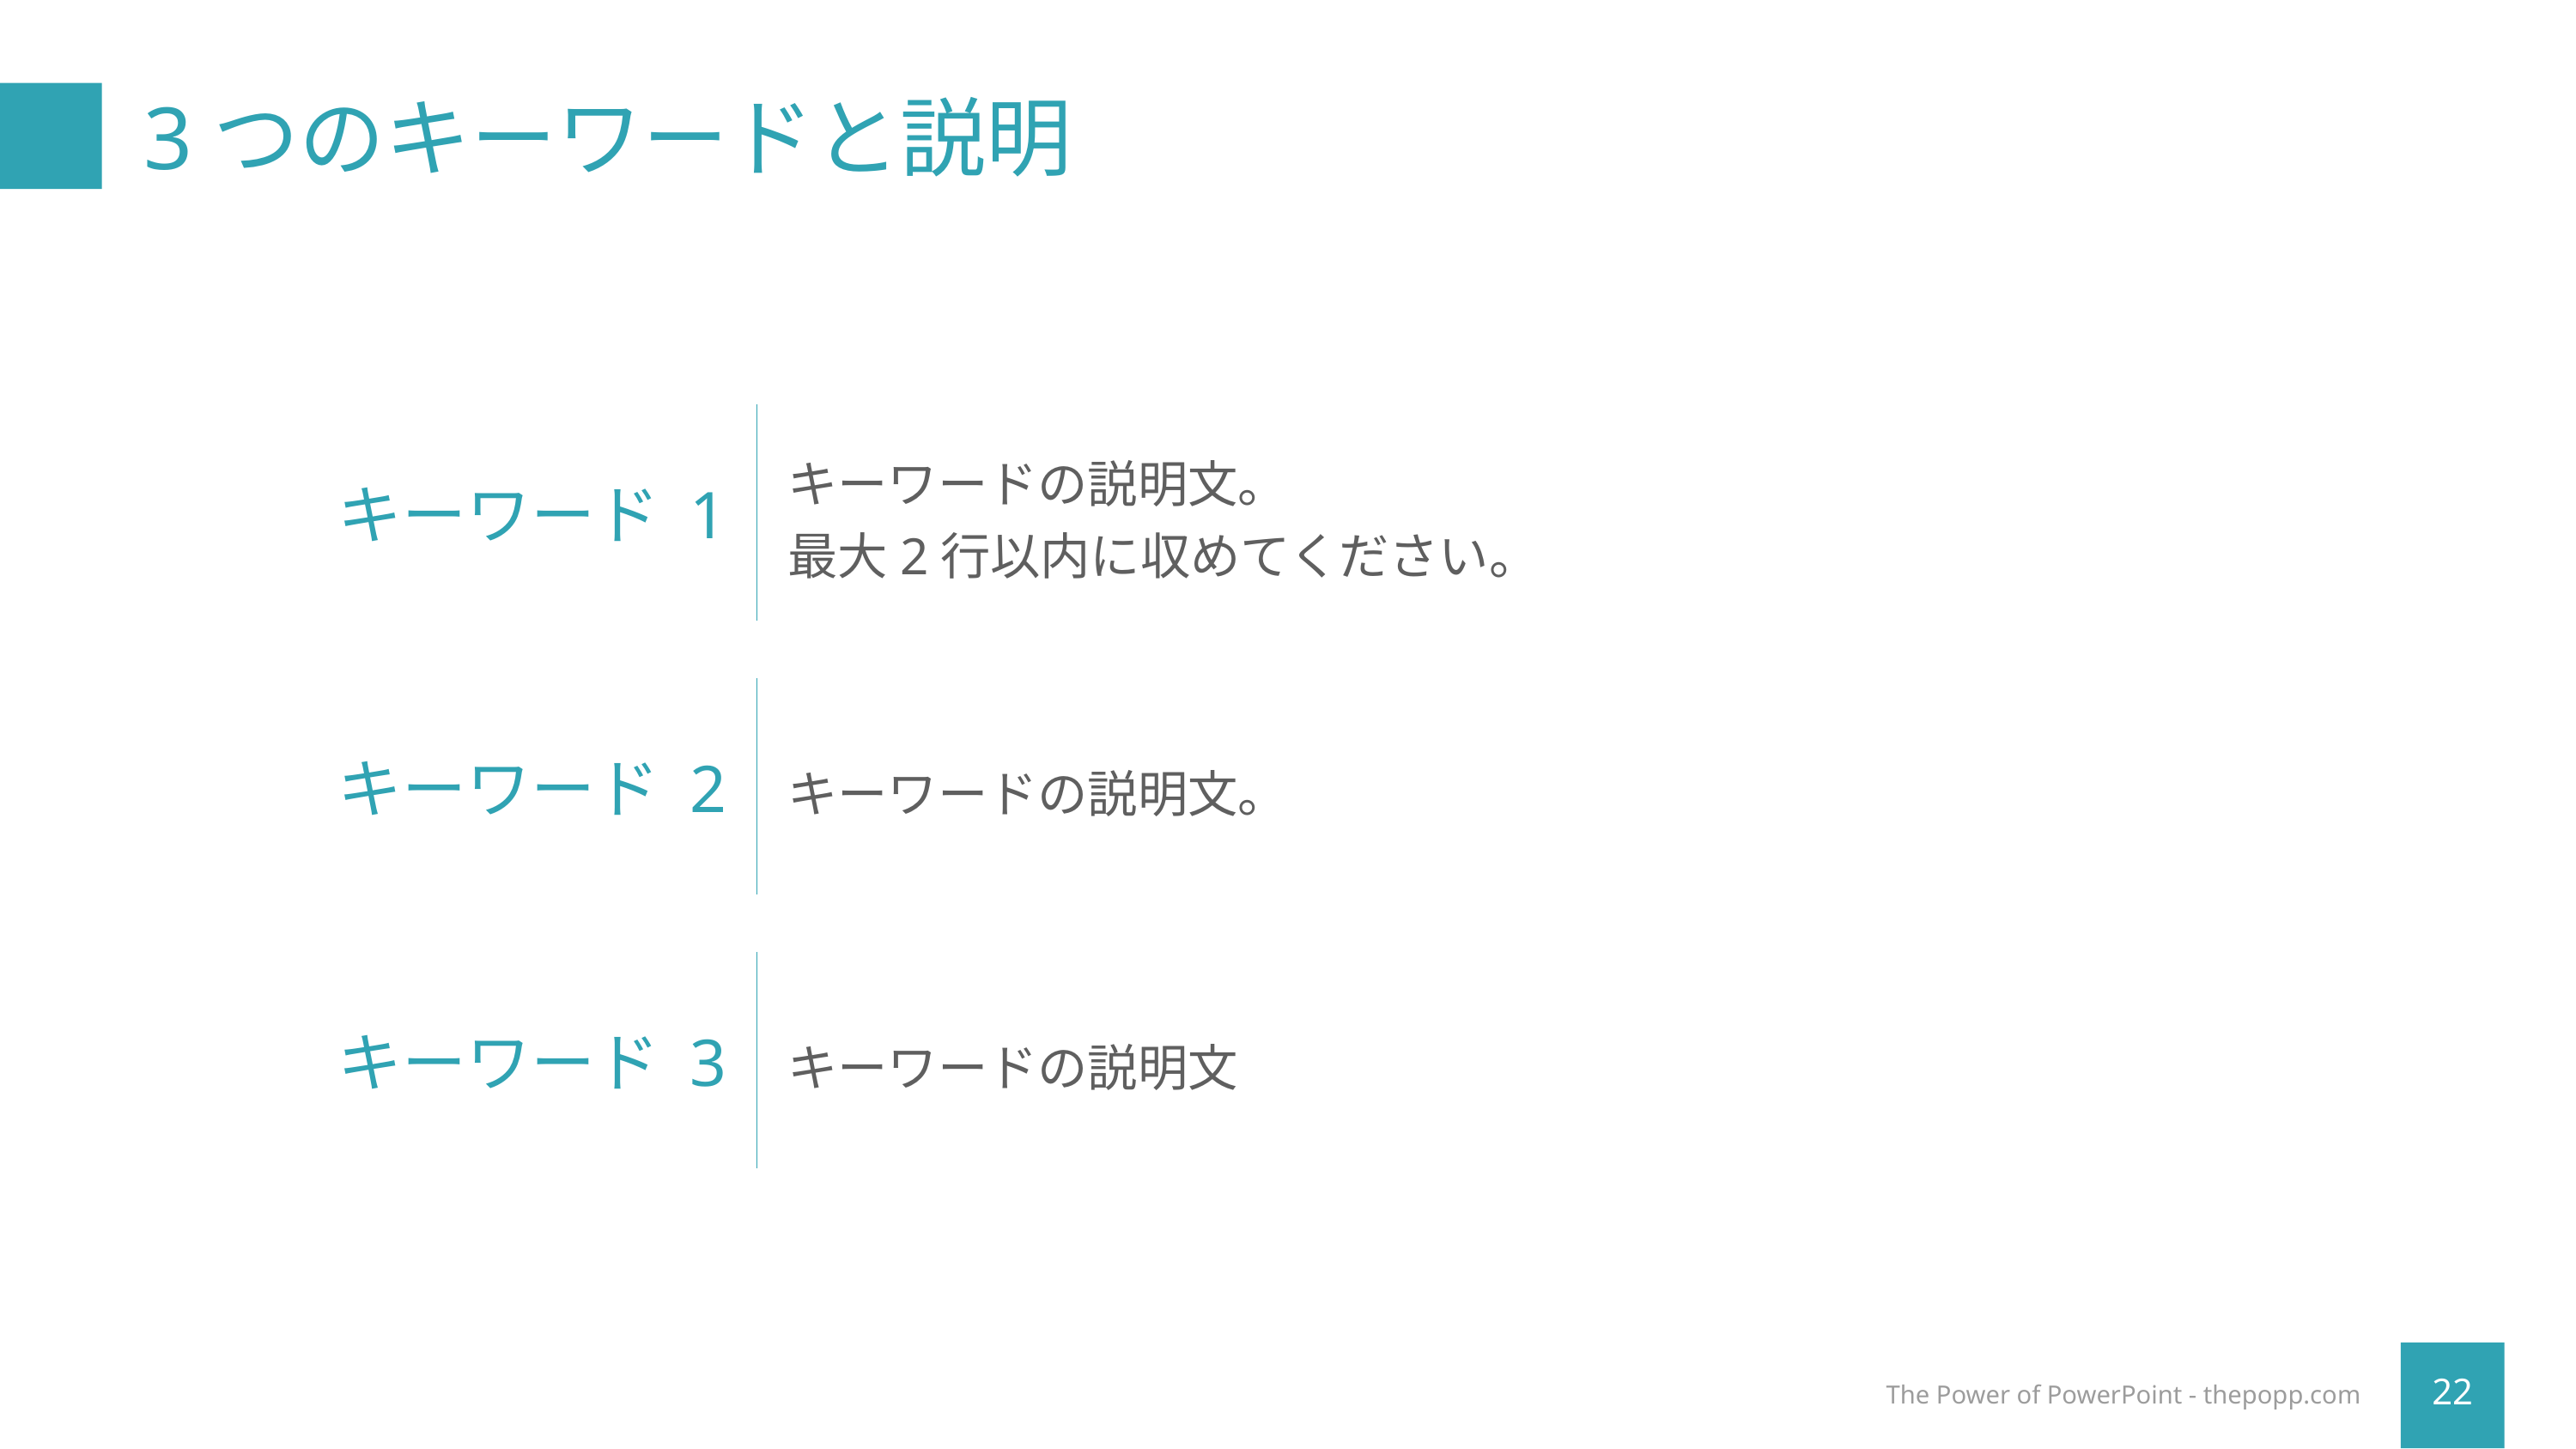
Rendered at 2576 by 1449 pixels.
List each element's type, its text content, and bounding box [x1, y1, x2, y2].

title 3つのキーワードと説明 [131, 66, 2482, 219]
slide_number 22 [2400, 1355, 2505, 1433]
list キーワード 1 [131, 451, 740, 575]
list キーワードの説明文 [775, 974, 2454, 1146]
list キーワードの説明文。 最大2行以内に収めてください。 [775, 427, 2454, 598]
list キーワードの説明文。 [775, 701, 2454, 872]
list キーワード 2 [131, 724, 740, 849]
list キーワード 3 [131, 997, 740, 1123]
footer The Power of PowerPoint - thepopp.com [1504, 1355, 2374, 1433]
